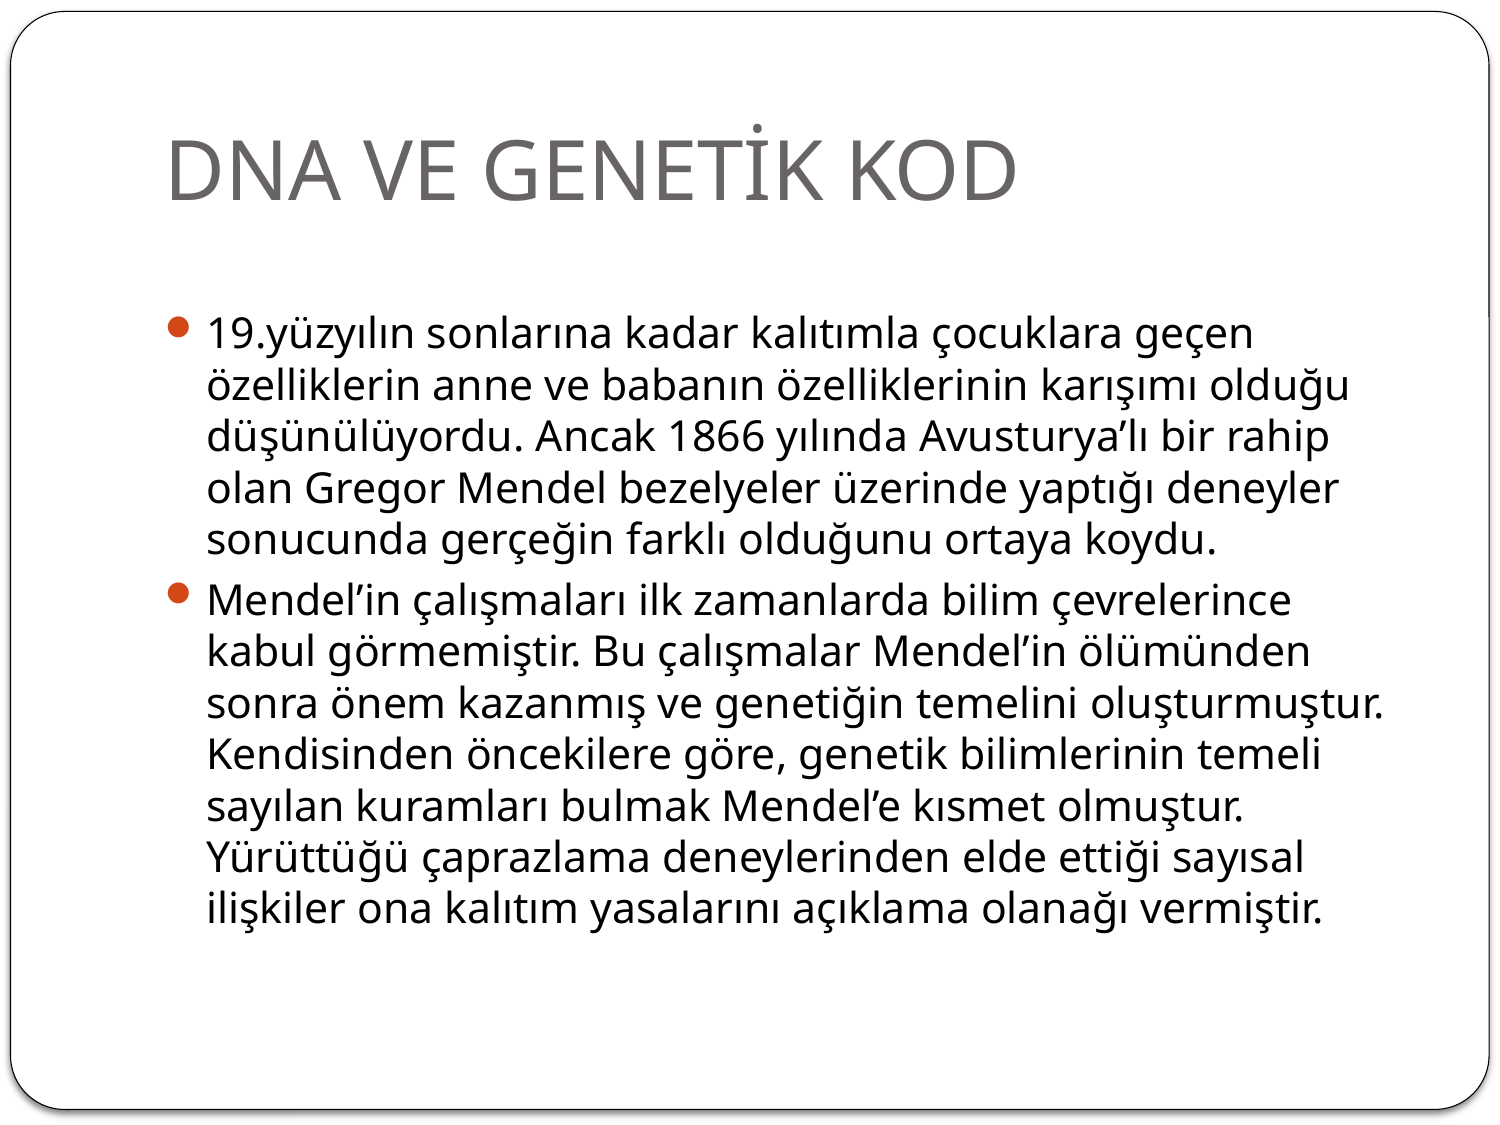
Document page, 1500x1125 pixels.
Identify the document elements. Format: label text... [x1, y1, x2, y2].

title DNA VE GENETİK KOD [150, 45, 1425, 233]
list 19.yüzyılın sonlarına kadar kalıtımla çocuklara geçen özelliklerin anne ve babanın özelliklerinin karışımı olduğu düşünülüyordu. Ancak 1866 yılında Avusturya’lı bir rahip olan Gregor Mendel bezelyeler üzerinde yaptığı deneyler sonucunda gerçeğin farklı olduğunu ortaya koydu. Mendel’in çalışmaları ilk zamanlarda bilim çevrelerince kabul görmemiştir. Bu çalışmalar Mendel’in ölümünden sonra önem kazanmış ve genetiğin temelini oluşturmuştur. Kendisinden öncekilere göre, genetik bilimlerinin temeli sayılan kuramları bulmak Mendel’e kısmet olmuştur. Yürüttüğü çaprazlama deneylerinden elde ettiği sayısal ilişkiler ona kalıtım yasalarını açıklama olanağı vermiştir. [150, 237, 1425, 988]
